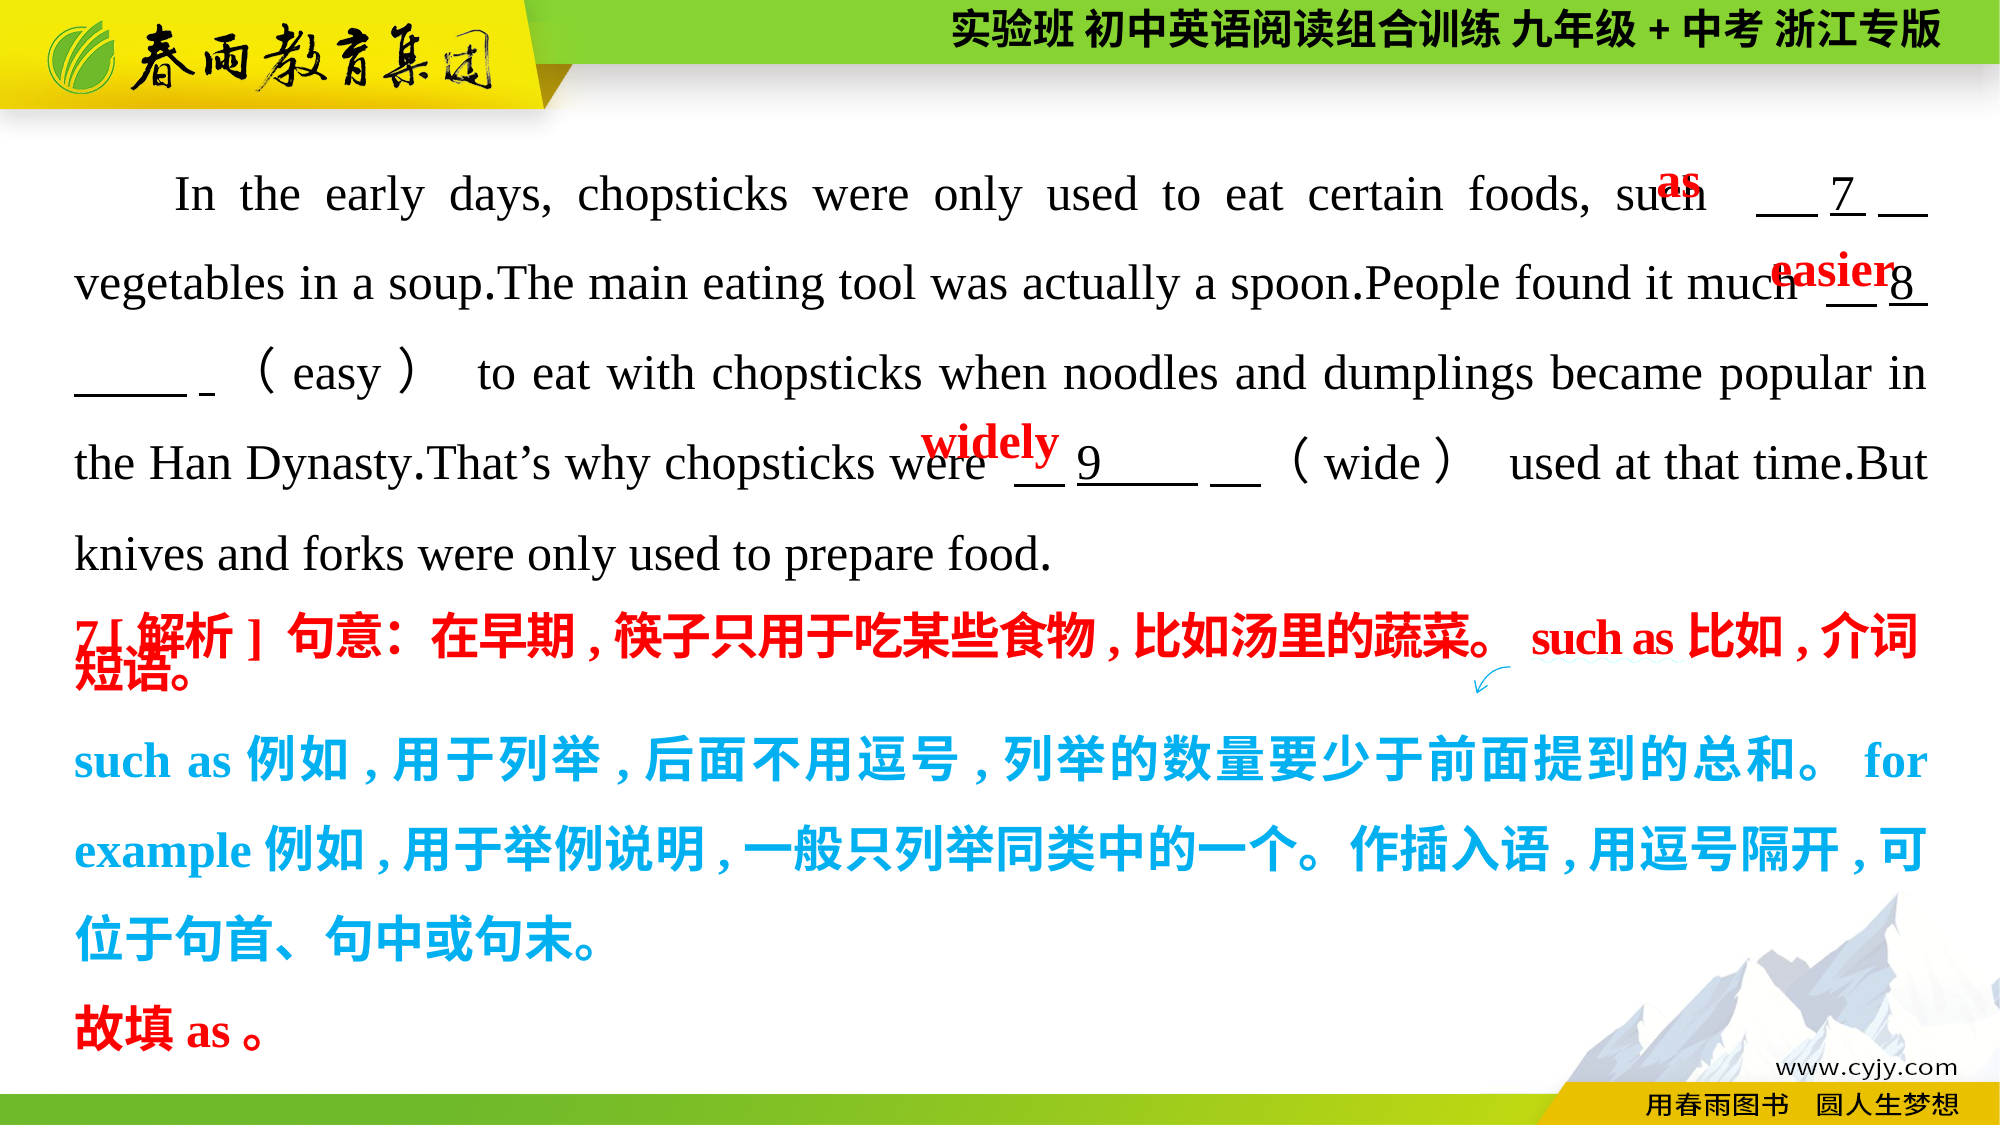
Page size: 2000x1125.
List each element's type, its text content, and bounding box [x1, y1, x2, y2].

text_box as [1641, 140, 1717, 215]
text_box easier [1755, 228, 1911, 304]
list In the early days, chopsticks were only used to eat certain foods, such 7 vegetables in a soup.The main eating tool was actually a spoon.People found it much 8 .（easy） to eat with chopsticks when noodles and dumplings became popular in the Han Dynasty.That’s why chopsticks were 9 （wide） used at that time.But knives and forks were only used to prepare food. [59, 122, 1944, 592]
text_box 7.[解析] 句意：在早期,筷子只用于吃某些食物,比如汤里的蔬菜。such as比如,介词短语。 such as例如,用于列举,后面不用逗号,列举的数量要少于前面提到的总和。for example例如,用于举例说明,一般只列举同类中的一个。作插入语,用逗号隔开,可位于句首、句中或句末。 故填as。 [59, 624, 1944, 1065]
picture [0, 0, 2000, 1125]
text_box widely [906, 400, 1075, 476]
